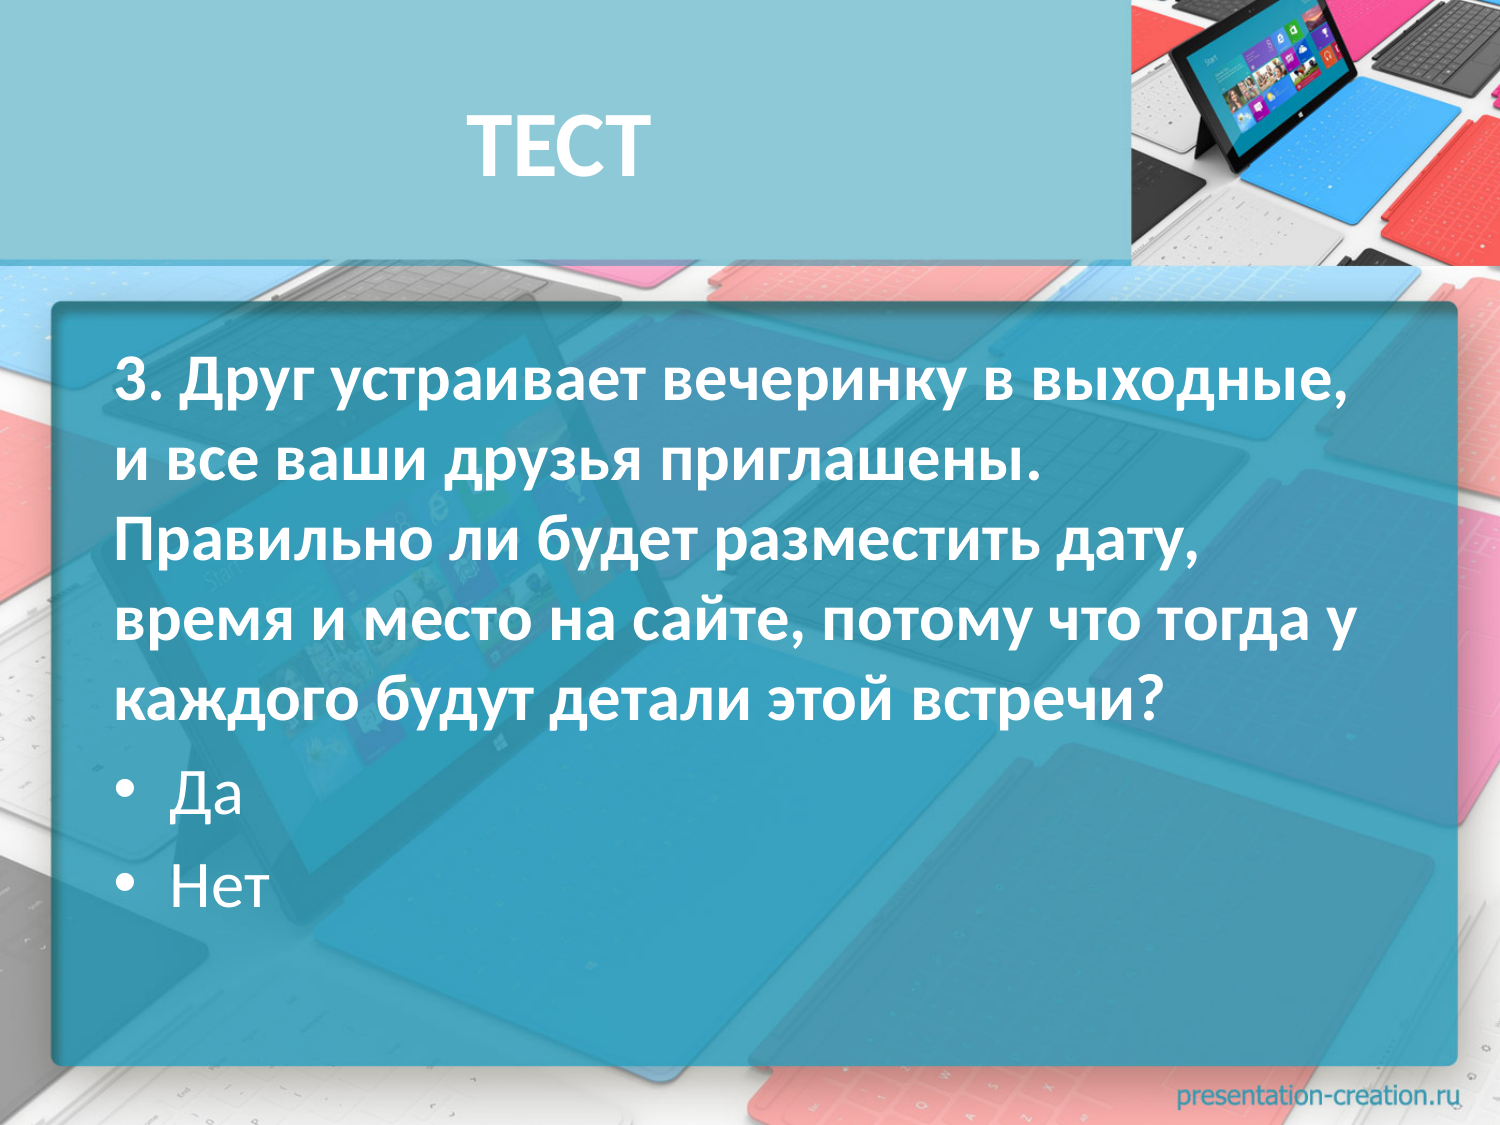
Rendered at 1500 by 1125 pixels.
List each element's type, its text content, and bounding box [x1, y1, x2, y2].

list 3. Друг устраивает вечеринку в выходные, и все ваши друзья приглашены. Правильно ли будет разместить дату, время и место на сайте, потому что тогда у каждого будут детали этой встречи? Да Нет [98, 326, 1393, 1040]
picture [0, 0, 1500, 1125]
title ТЕСТ [103, 59, 1015, 220]
